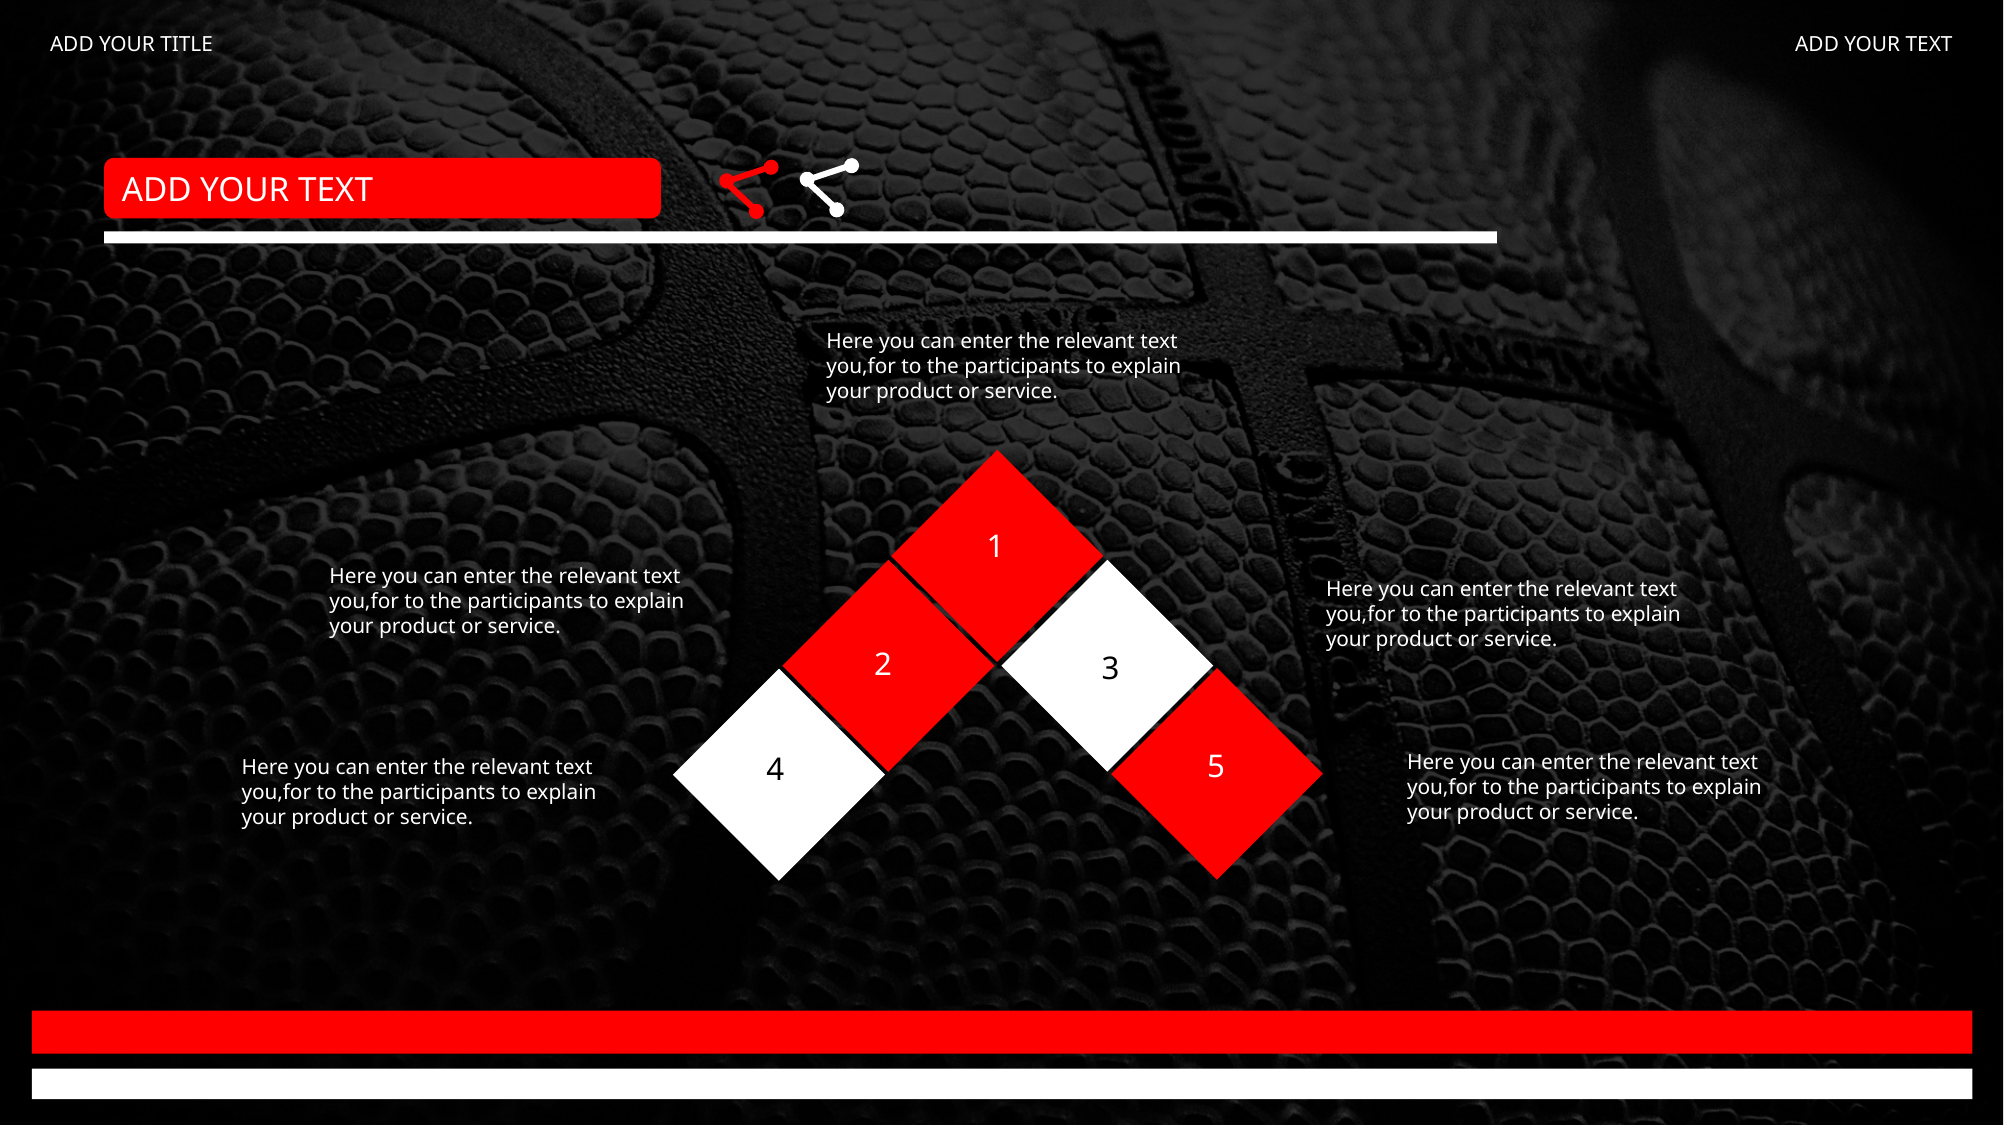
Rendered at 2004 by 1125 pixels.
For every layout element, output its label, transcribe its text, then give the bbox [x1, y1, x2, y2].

text_box ADD YOUR TEXT [104, 157, 661, 219]
text_box 3 [1075, 635, 1146, 699]
text_box ADD YOUR TEXT [1780, 23, 1968, 64]
text_box [719, 159, 779, 219]
text_box [31, 1068, 1973, 1100]
text_box Here you can enter the relevant text you,for to the participants to explain your product or service. [215, 740, 647, 842]
text_box [31, 1010, 1973, 1054]
text_box 1 [960, 513, 1031, 577]
text_box 2 [848, 630, 918, 695]
text_box [1111, 668, 1323, 880]
text_box Here you can enter the relevant text you,for to the participants to explain your product or service. [303, 549, 735, 651]
text_box [782, 559, 995, 772]
text_box Here you can enter the relevant text you,for to the participants to explain your product or service. [1300, 562, 1731, 663]
text_box [799, 158, 860, 218]
text_box [104, 231, 1497, 244]
text_box [672, 668, 886, 881]
text_box 5 [1181, 733, 1251, 797]
text_box [891, 449, 1104, 663]
picture [0, 0, 2004, 1125]
text_box ADD YOUR TITLE [35, 23, 228, 64]
text_box 4 [740, 736, 811, 800]
text_box [1001, 559, 1214, 772]
text_box Here you can enter the relevant text you,for to the participants to explain your product or service. [800, 314, 1232, 416]
text_box Here you can enter the relevant text you,for to the participants to explain your product or service. [1381, 735, 1812, 837]
